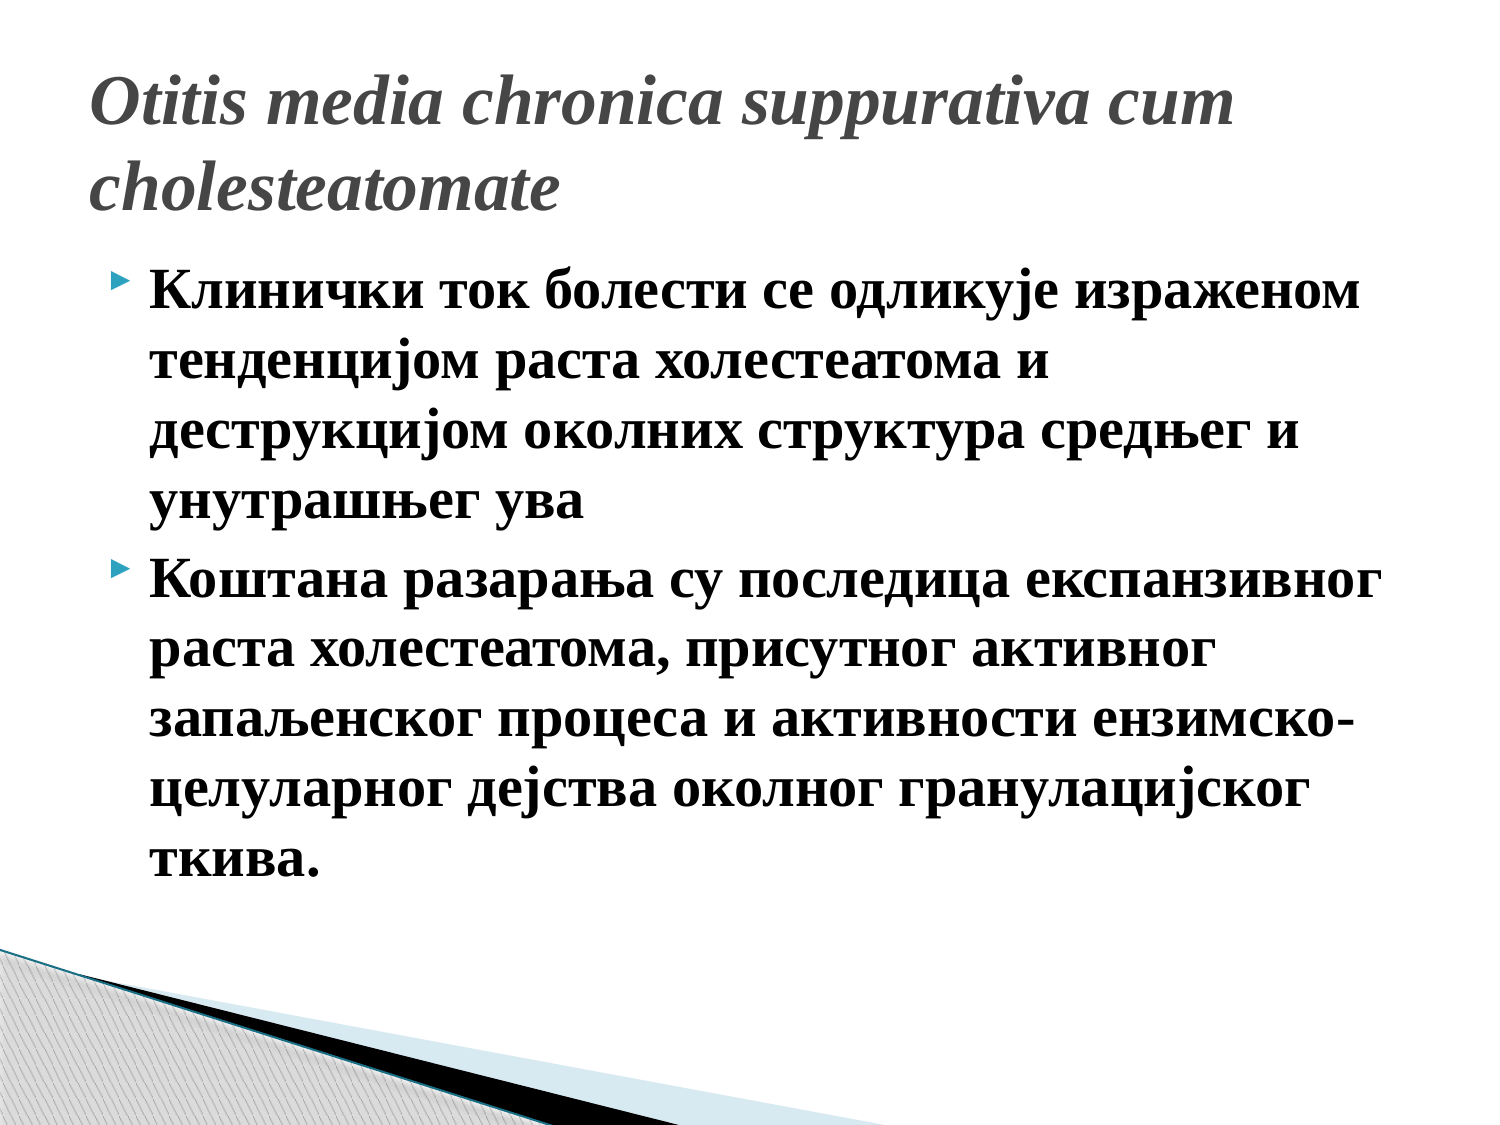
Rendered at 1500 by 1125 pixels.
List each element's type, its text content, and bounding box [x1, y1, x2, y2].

list Клинички ток болести се одликује израженом тенденцијом раста холестеатома и деструкцијом околних структура средњег и унутрашњег ува Коштана разарања су последица експанзивног раста холестеатома, присутног активног запаљенског процеса и активности ензимско-целуларног дејства околног гранулацијског ткива. [75, 243, 1425, 986]
title Otitis media chronica suppurativa cum cholesteatomate [75, 45, 1425, 233]
